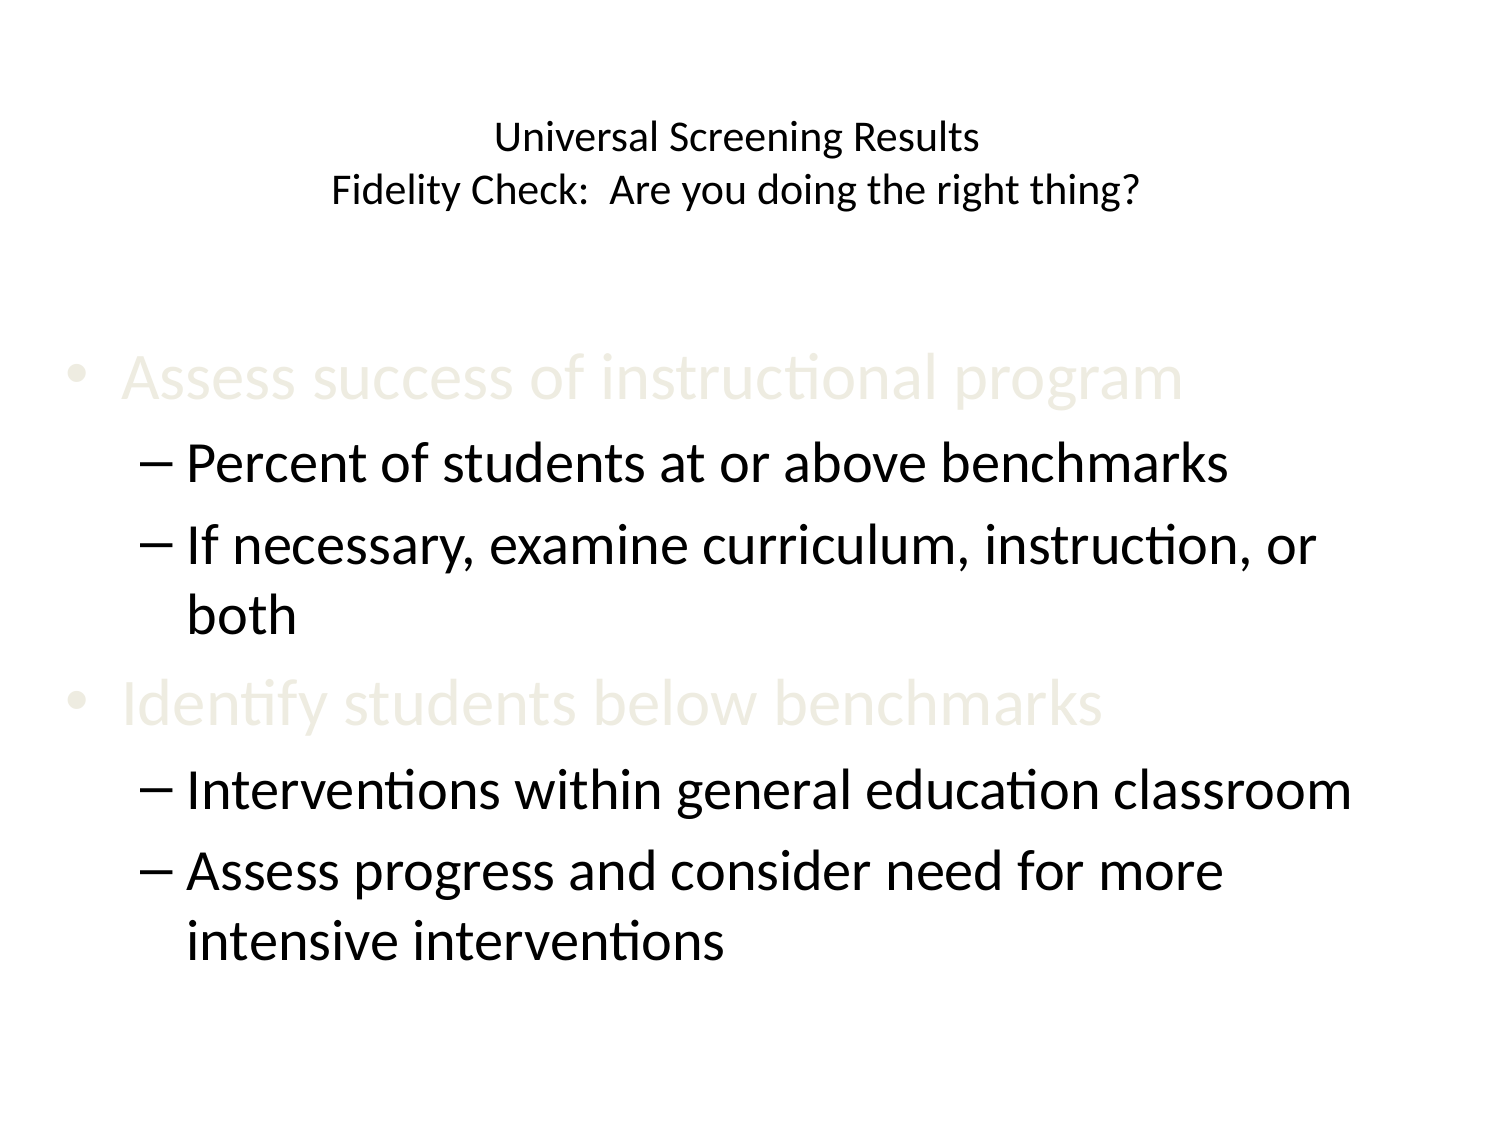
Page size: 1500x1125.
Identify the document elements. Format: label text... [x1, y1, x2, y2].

title Universal Screening Results Fidelity Check: Are you doing the right thing? [62, 99, 1413, 288]
list Assess success of instructional program Percent of students at or above benchmarks If necessary, examine curriculum, instruction, or both Identify students below benchmarks Interventions within general education classroom Assess progress and consider need for more intensive interventions [50, 324, 1400, 1068]
